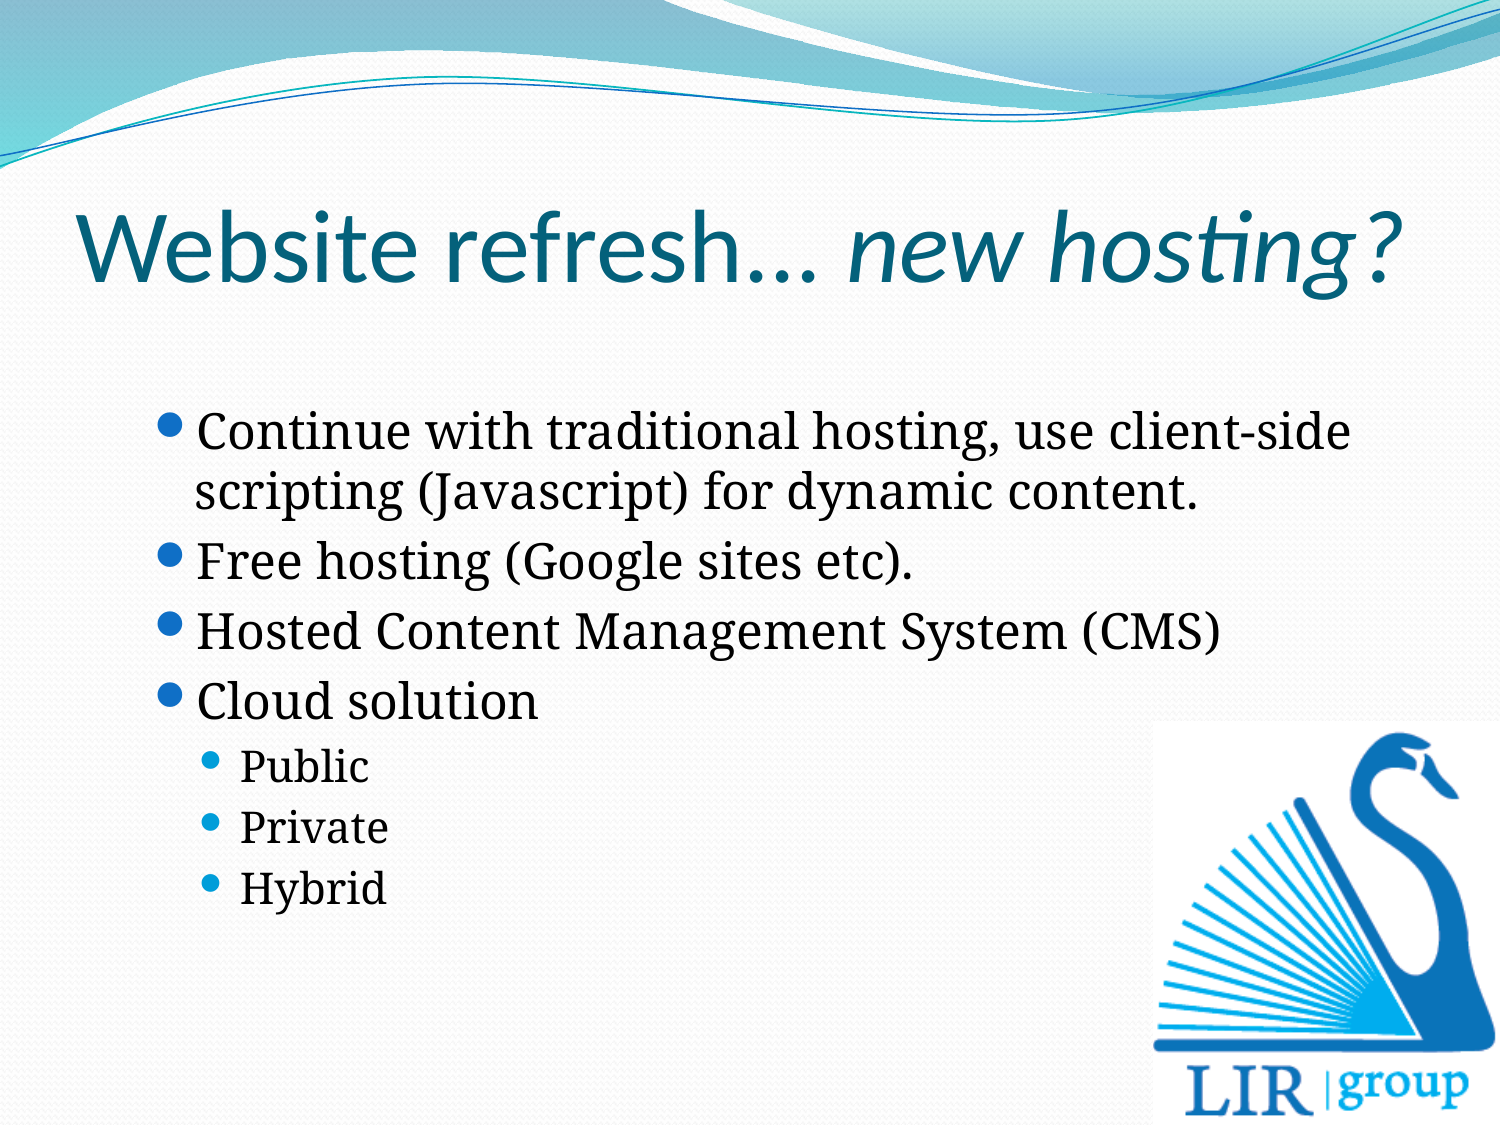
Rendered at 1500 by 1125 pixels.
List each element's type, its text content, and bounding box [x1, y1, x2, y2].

picture [1153, 721, 1500, 1125]
title Website refresh... new hosting? [75, 115, 1425, 303]
list Continue with traditional hosting, use client-side scripting (Javascript) for dynamic content. Free hosting (Google sites etc). Hosted Content Management System (CMS) Cloud solution Public Private Hybrid [75, 317, 1425, 1038]
